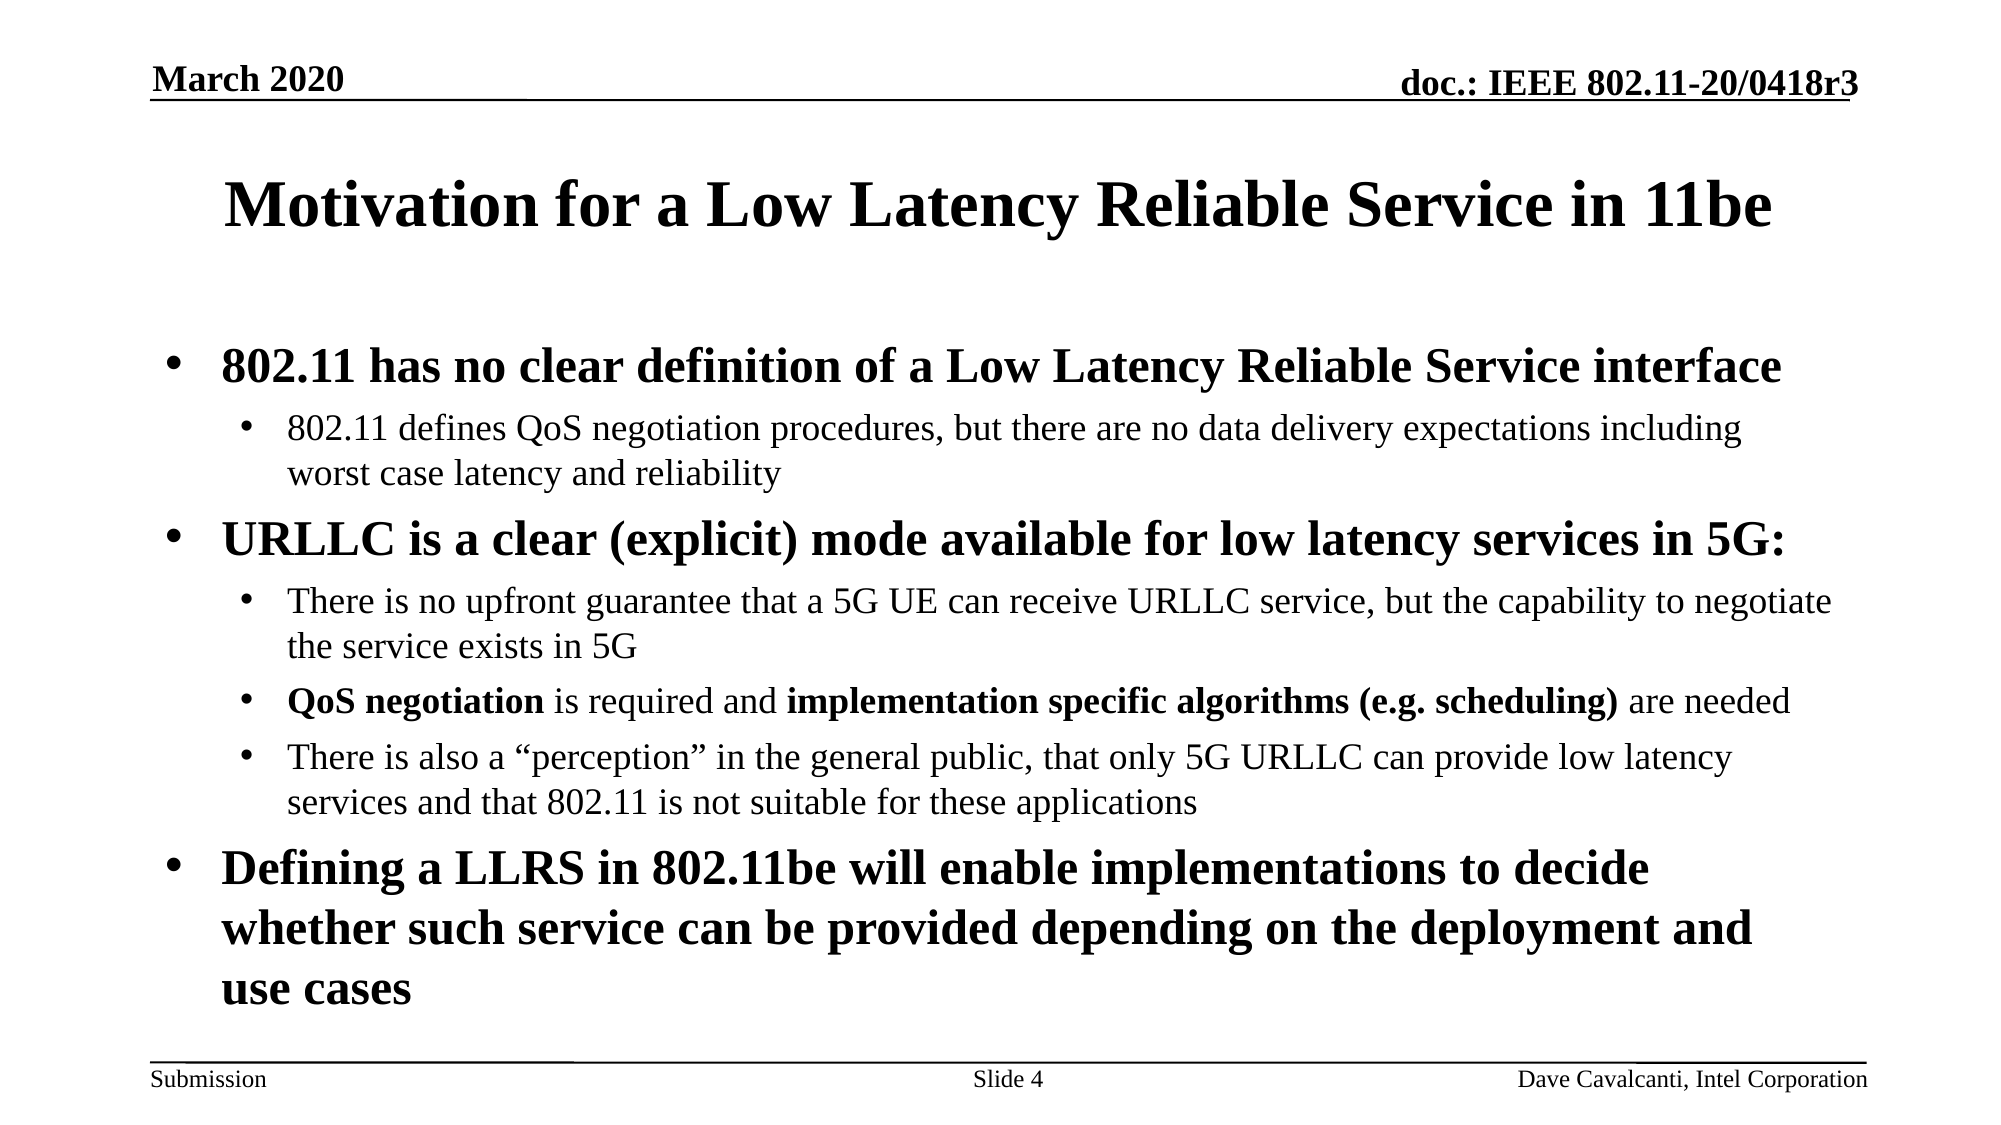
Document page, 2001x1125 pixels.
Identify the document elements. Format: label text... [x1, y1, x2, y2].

list 802.11 has no clear definition of a Low Latency Reliable Service interface 802.11 defines QoS negotiation procedures, but there are no data delivery expectations including worst case latency and reliability URLLC is a clear (explicit) mode available for low latency services in 5G: There is no upfront guarantee that a 5G UE can receive URLLC service, but the capability to negotiate the service exists in 5G QoS negotiation is required and implementation specific algorithms (e.g. scheduling) are needed There is also a “perception” in the general public, that only 5G URLLC can provide low latency services and that 802.11 is not suitable for these applications Defining a LLRS in 802.11be will enable implementations to decide whether such service can be provided depending on the deployment and use cases [149, 324, 1850, 1000]
footer Dave Cavalcanti, Intel Corporation [1171, 1061, 1869, 1093]
title Motivation for a Low Latency Reliable Service in 11be [149, 112, 1850, 288]
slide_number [152, 54, 563, 100]
slide_number Slide 4 [950, 1061, 1067, 1123]
